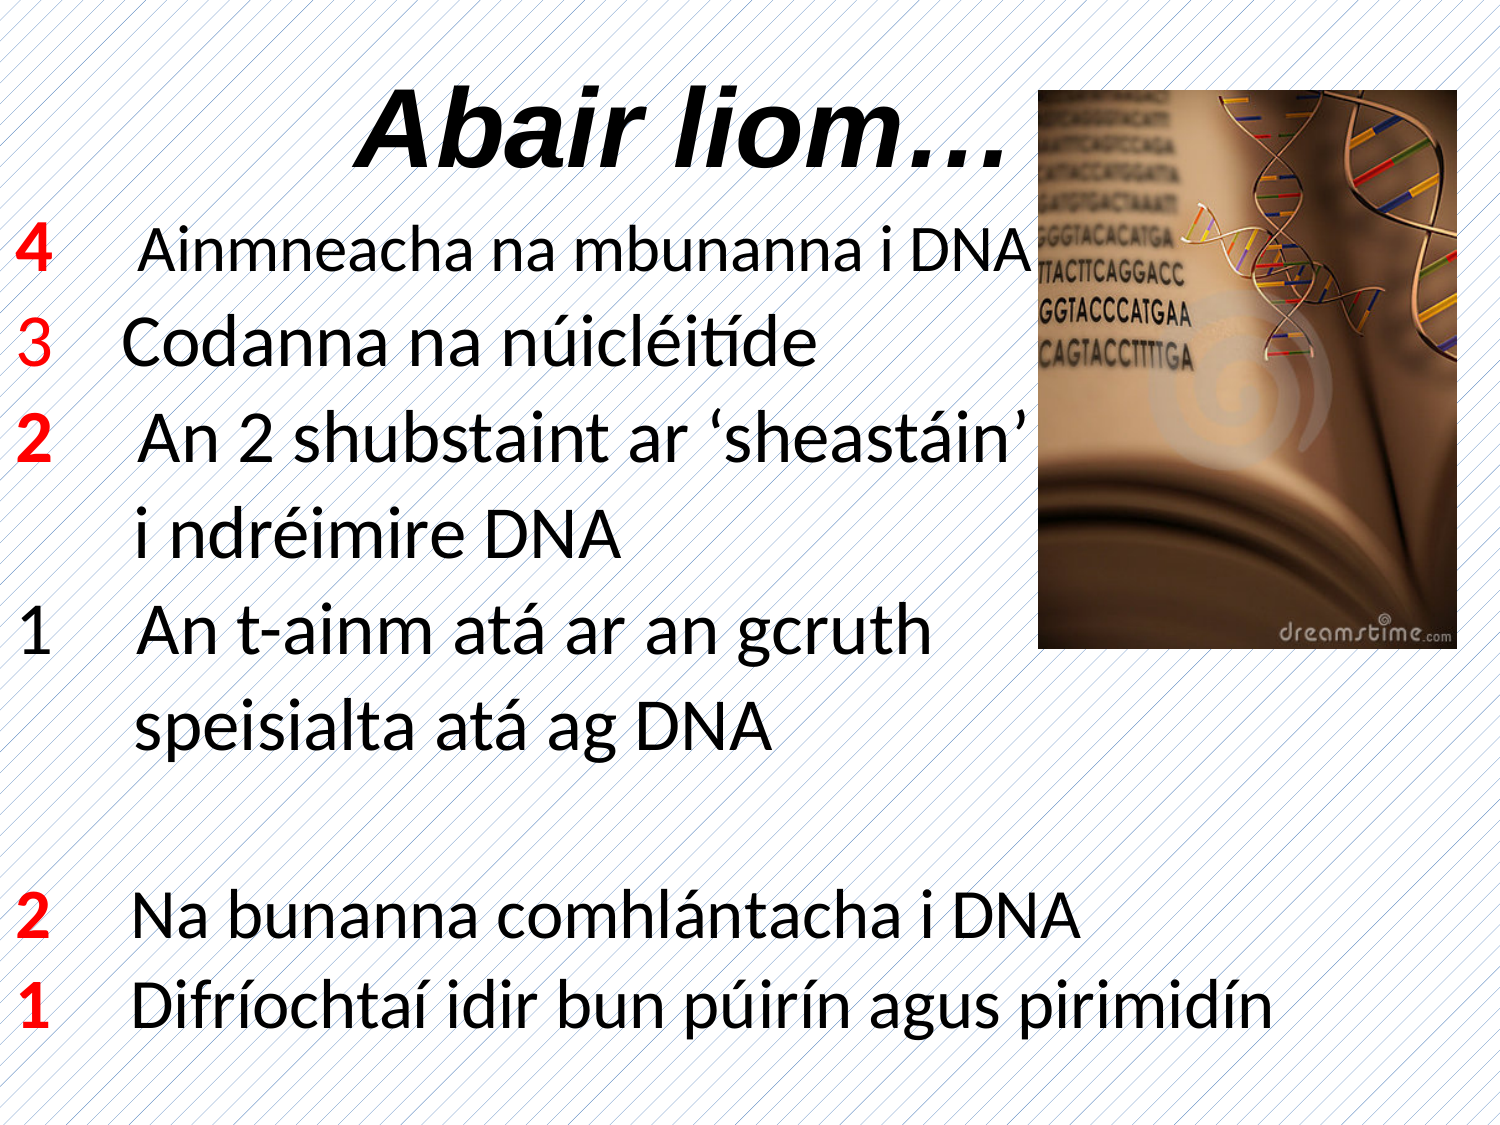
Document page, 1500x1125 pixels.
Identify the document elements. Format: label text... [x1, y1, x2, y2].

text_box Abair liom… [339, 47, 1033, 197]
picture [1037, 90, 1458, 649]
list 4 Ainmneacha na mbunanna i DNA 3 Codanna na núicléitíde 2 An 2 shubstaint ar ‘sheastáin’ i i ndréimire DNA An t-ainm atá ar an gcruth speisialta atá ag DNA 2 Na bunanna comhlántacha i DNA 1 Difríochtaí idir bun púirín agus pirimidín [0, 198, 1483, 1094]
